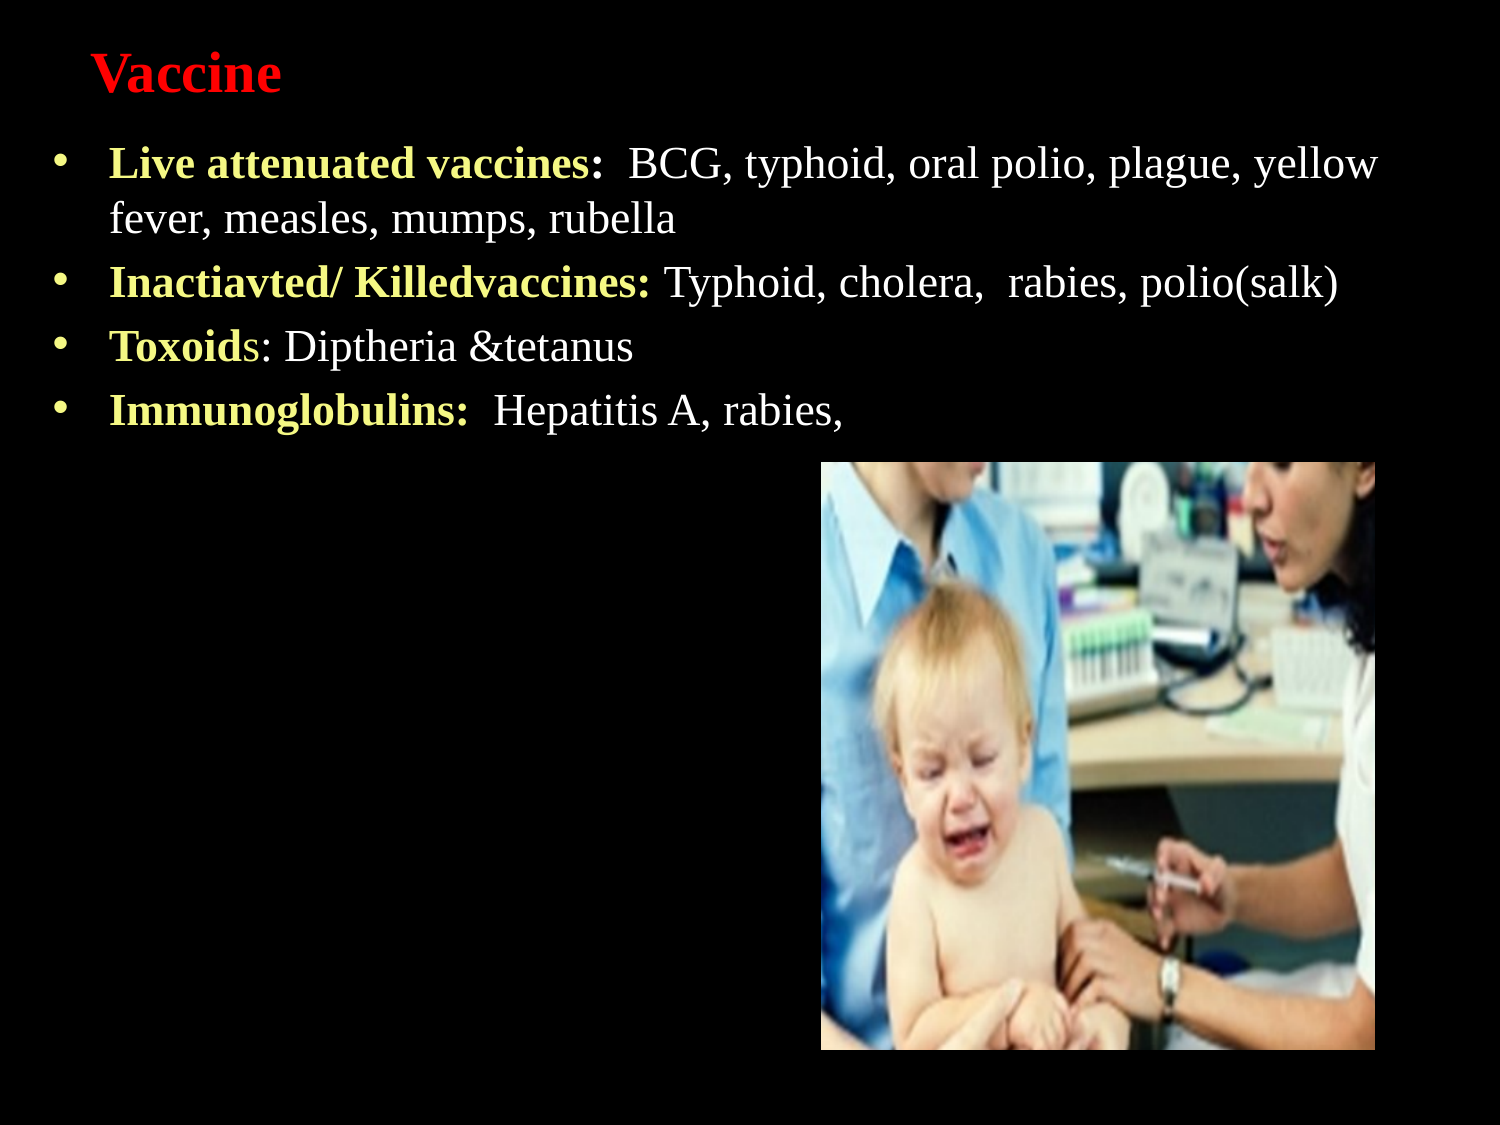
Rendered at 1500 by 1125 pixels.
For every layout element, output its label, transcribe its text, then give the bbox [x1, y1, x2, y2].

title Vaccine [75, 0, 1425, 125]
list Live attenuated vaccines: BCG, typhoid, oral polio, plague, yellow fever, measles, mumps, rubella Inactiavted/ Killedvaccines: Typhoid, cholera, rabies, polio(salk) Toxoids: Diptheria &tetanus Immunoglobulins: Hepatitis A, rabies, [37, 125, 1500, 1088]
picture [820, 462, 1376, 1051]
